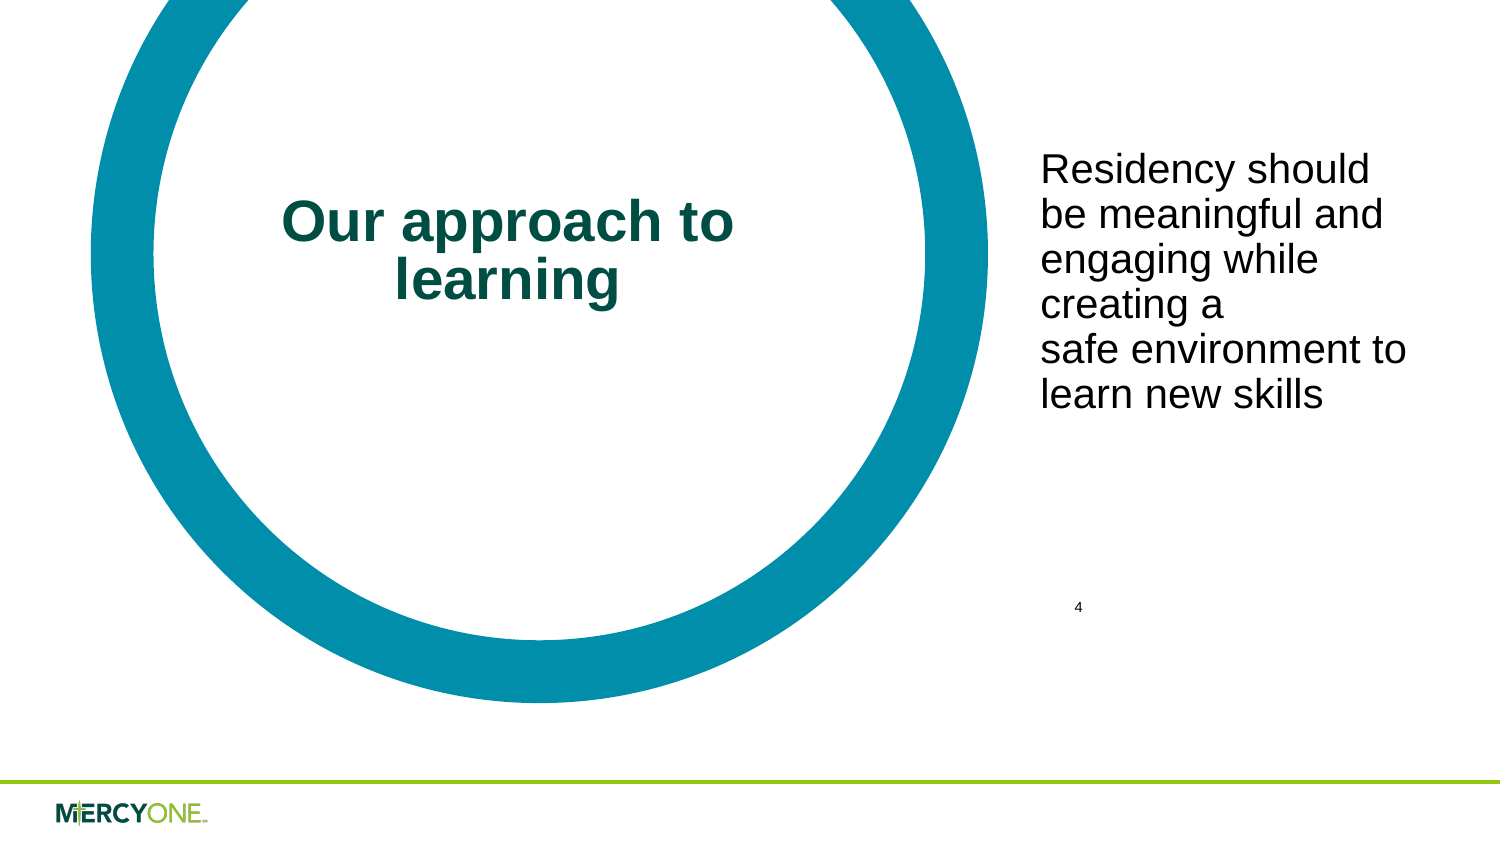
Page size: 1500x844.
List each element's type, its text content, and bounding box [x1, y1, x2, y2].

title Our approach to learning [193, 73, 823, 433]
slide_number 4 [1040, 599, 1083, 613]
list Residency should be meaningful and engaging while creating a safe environment to learn new skills [1040, 147, 1420, 274]
picture [38, 784, 219, 844]
